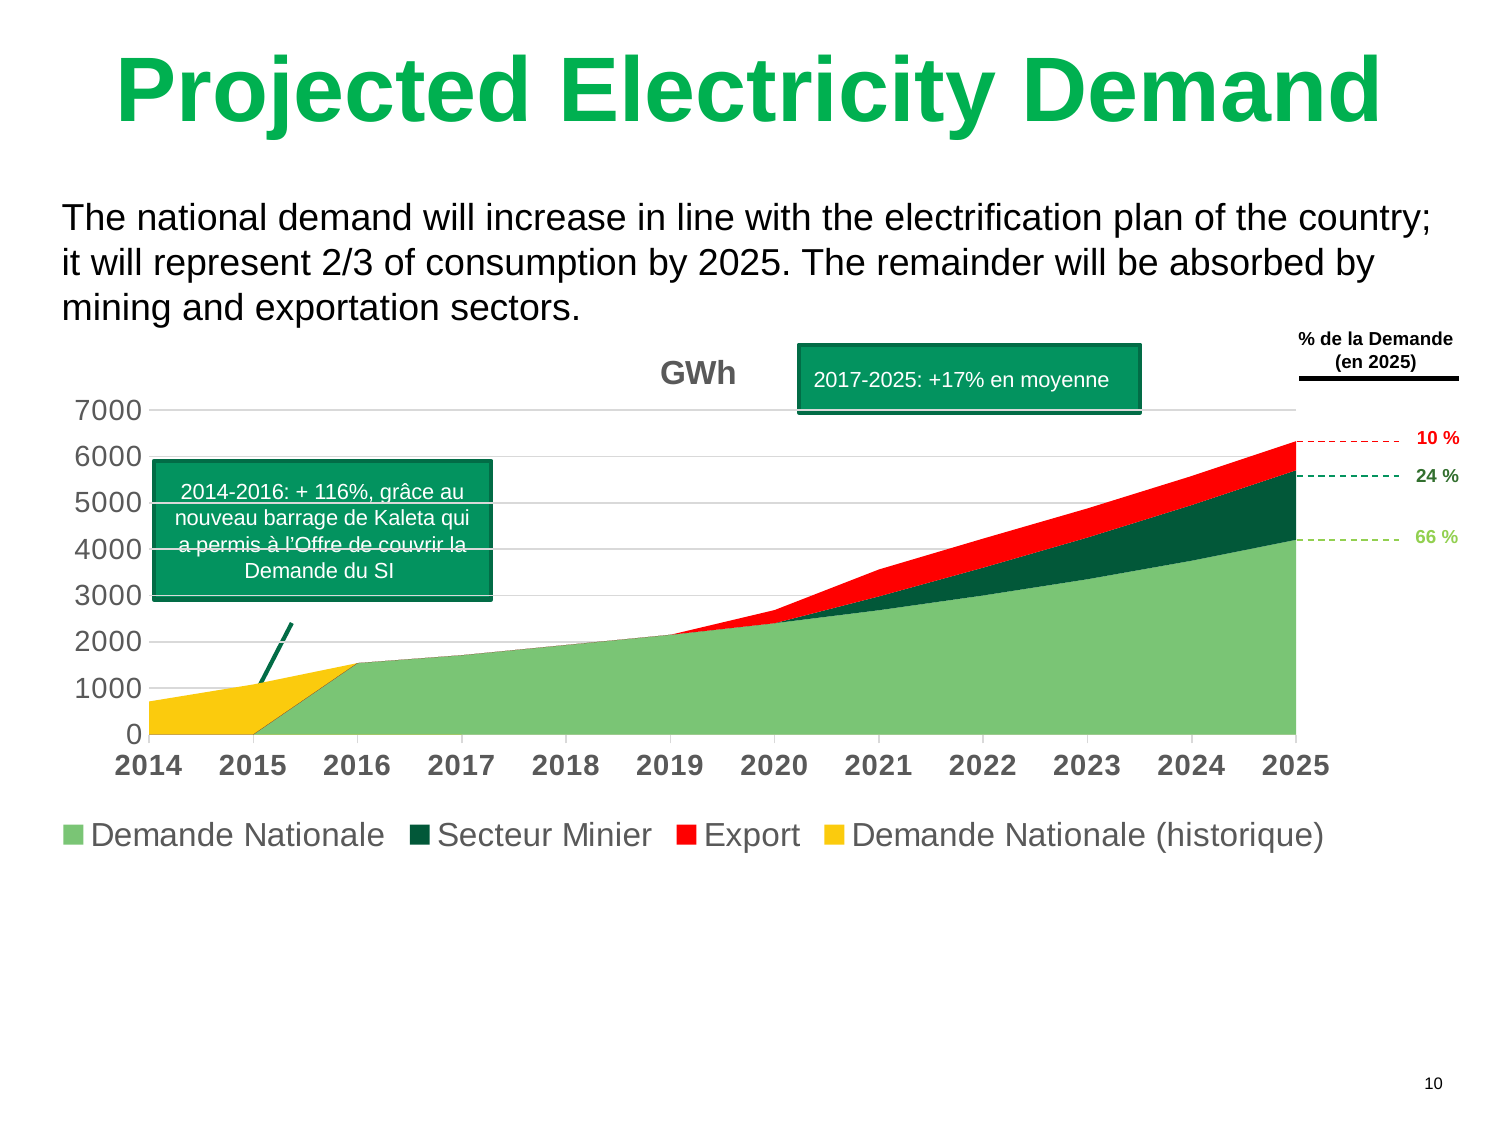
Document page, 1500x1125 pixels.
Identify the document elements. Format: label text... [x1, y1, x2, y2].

chart [45, 326, 1352, 884]
text_box % de la Demande (en 2025) [1281, 319, 1471, 380]
text_box Projected Electricity Demand [50, 22, 1450, 99]
text_box 24 % [1401, 456, 1480, 494]
text_box The national demand will increase in line with the electrification plan of the country; it will represent 2/3 of consumption by 2025. The remainder will be absorbed by mining and exportation sectors. [46, 140, 1452, 324]
slide_number 10 [1398, 1058, 1474, 1108]
text_box 66 % [1400, 516, 1479, 555]
text_box 10 % [1402, 418, 1481, 456]
